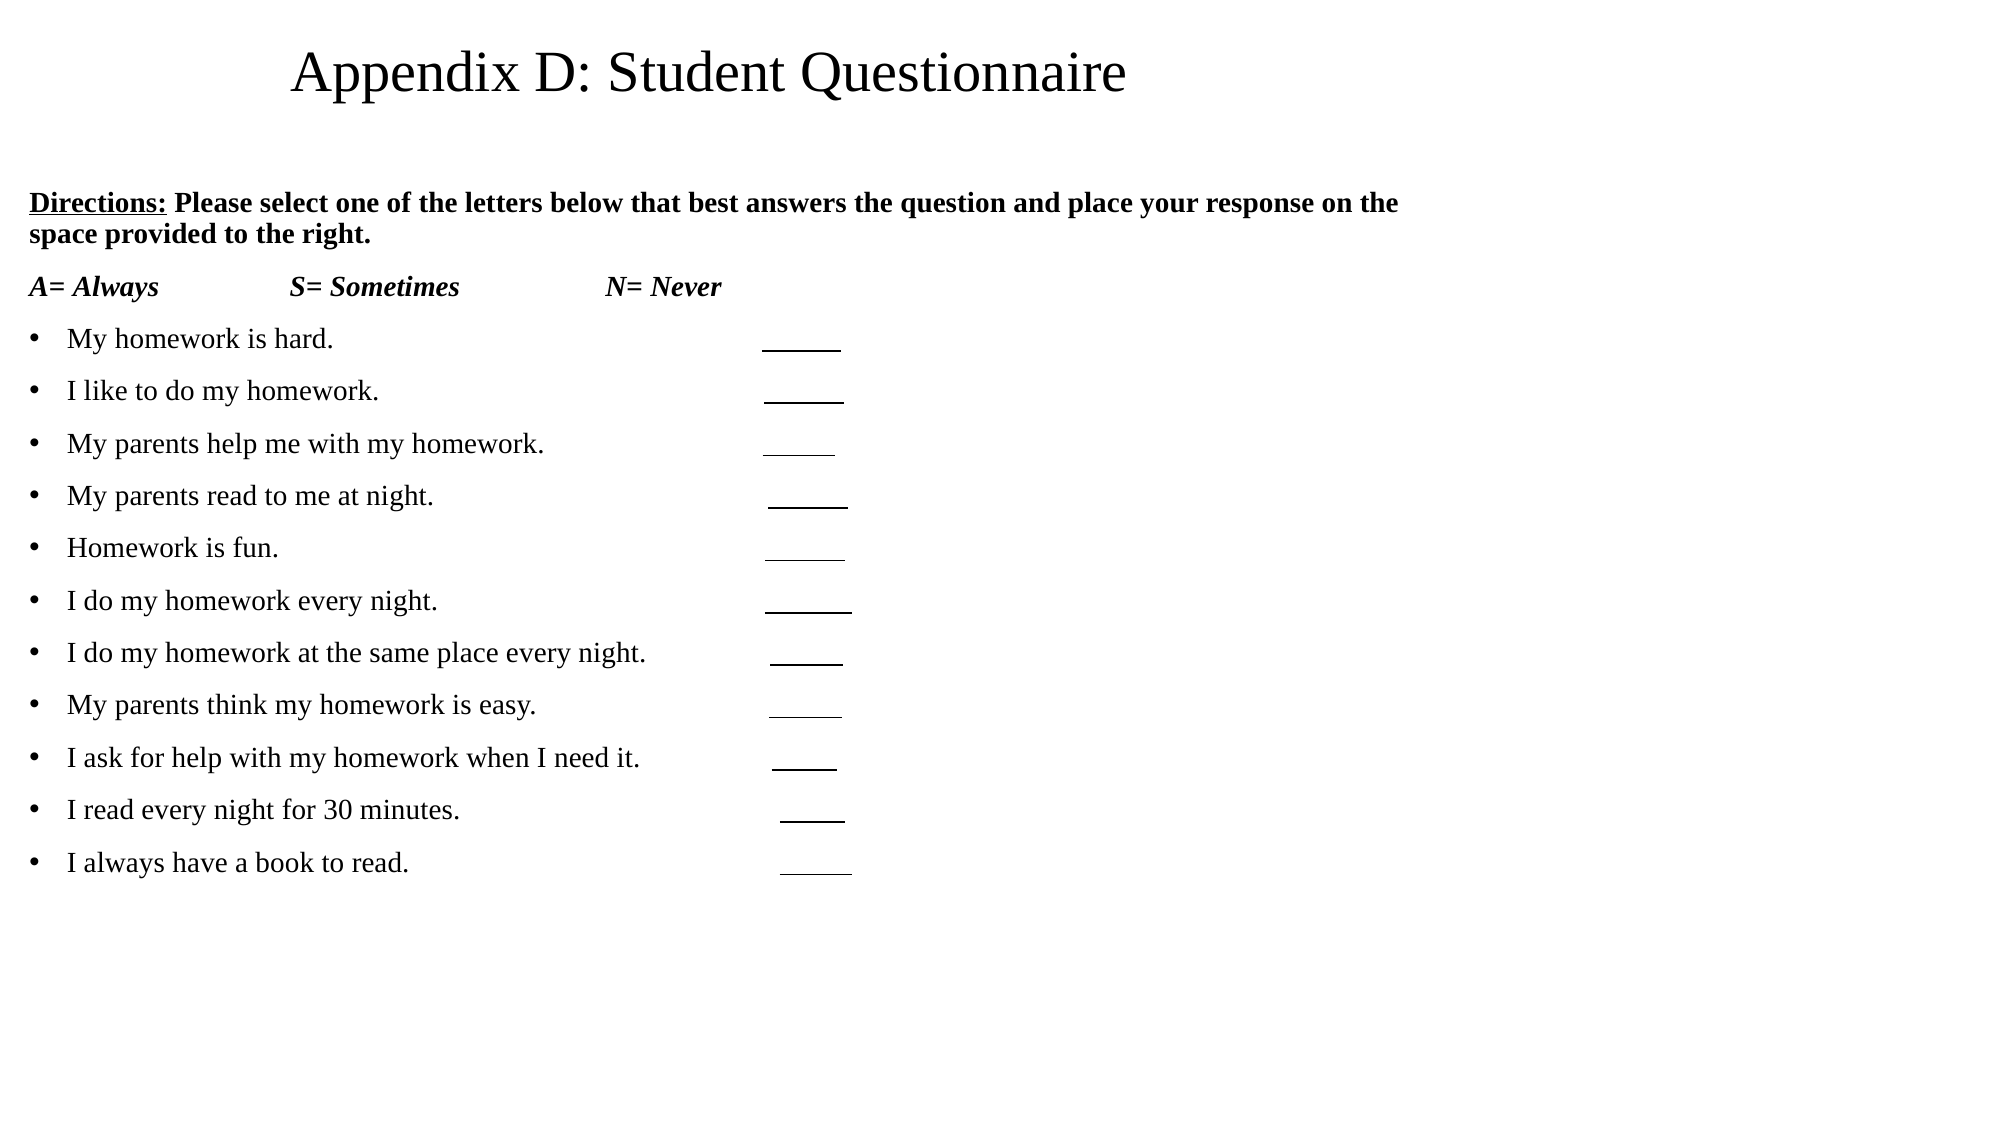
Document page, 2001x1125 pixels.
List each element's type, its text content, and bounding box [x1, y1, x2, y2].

title Appendix D: Student Questionnaire [275, 15, 1893, 130]
list Directions: Please select one of the letters below that best answers the question and place your response on the space provided to the right. A= Always S= Sometimes N= Never My homework is hard. I like to do my homework. My parents help me with my homework. My parents read to me at night. Homework is fun. I do my homework every night. I do my homework at the same place every night. My parents think my homework is easy. I ask for help with my homework when I need it. I read every night for 30 minutes. I always have a book to read. [14, 179, 1585, 1125]
